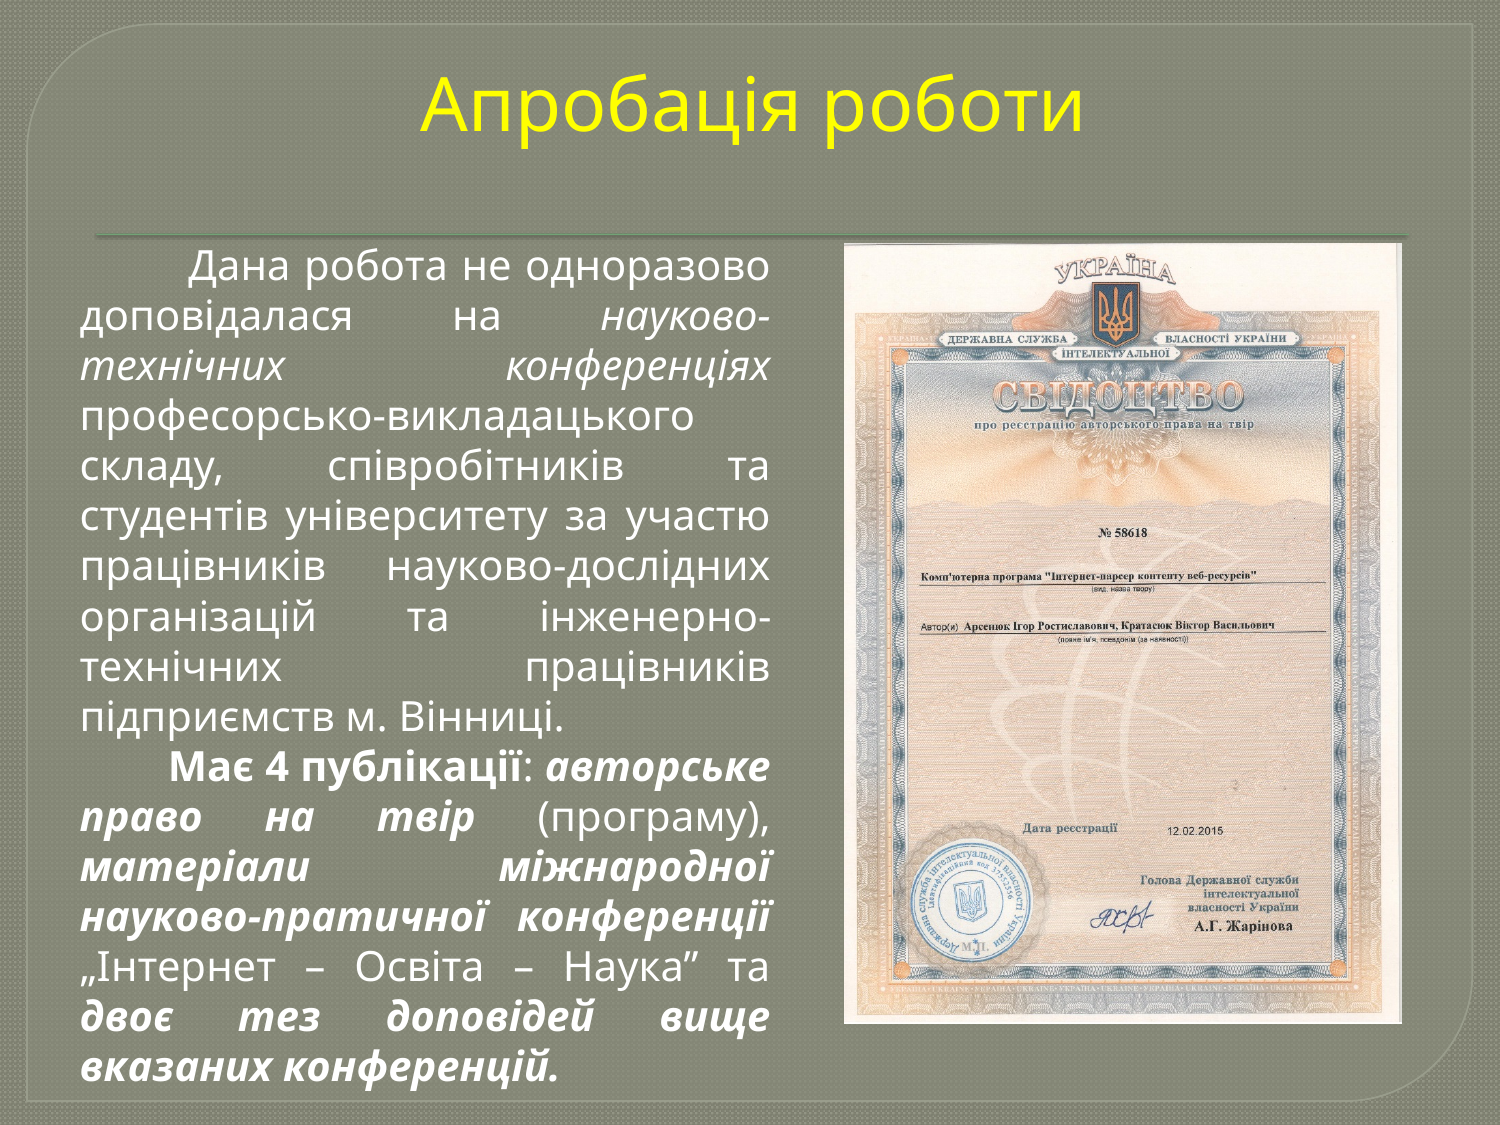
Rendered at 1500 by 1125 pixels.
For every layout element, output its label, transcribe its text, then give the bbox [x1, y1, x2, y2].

text_box Дана робота не одноразово доповідалася на науково-технічних конференціях професорсько-викладацького складу, співробітників та студентів університету за участю працівників науково-дослідних організацій та інженерно-технічних працівників підприємств м. Вінниці. Має 4 публікації: авторське право на твір (програму), матеріали міжнародної науково-пратичної конференції „Інтернет – Освіта – Наука” та двоє тез доповідей вище вказаних конференцій. [64, 231, 786, 1097]
title Апробація роботи [0, 1, 1500, 154]
picture [844, 242, 1402, 1024]
